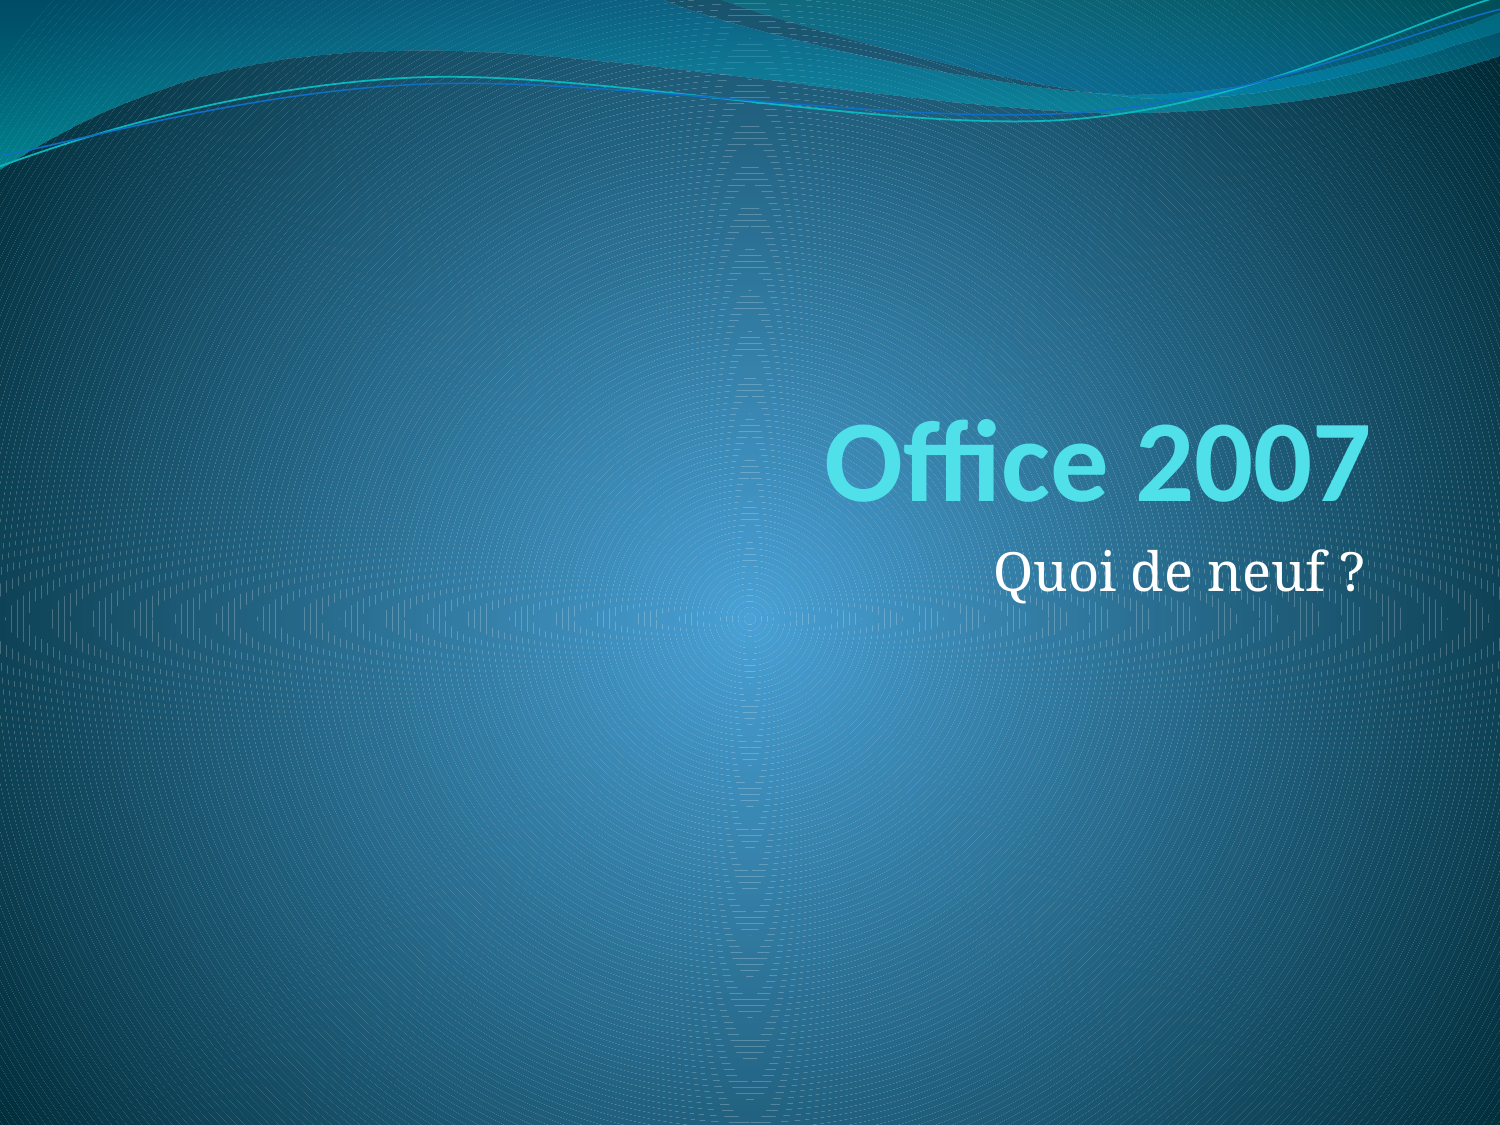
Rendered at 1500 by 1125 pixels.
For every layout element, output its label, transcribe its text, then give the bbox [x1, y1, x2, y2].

title Office 2007 [87, 224, 1376, 525]
subtitle Quoi de neuf ? [87, 529, 1376, 818]
